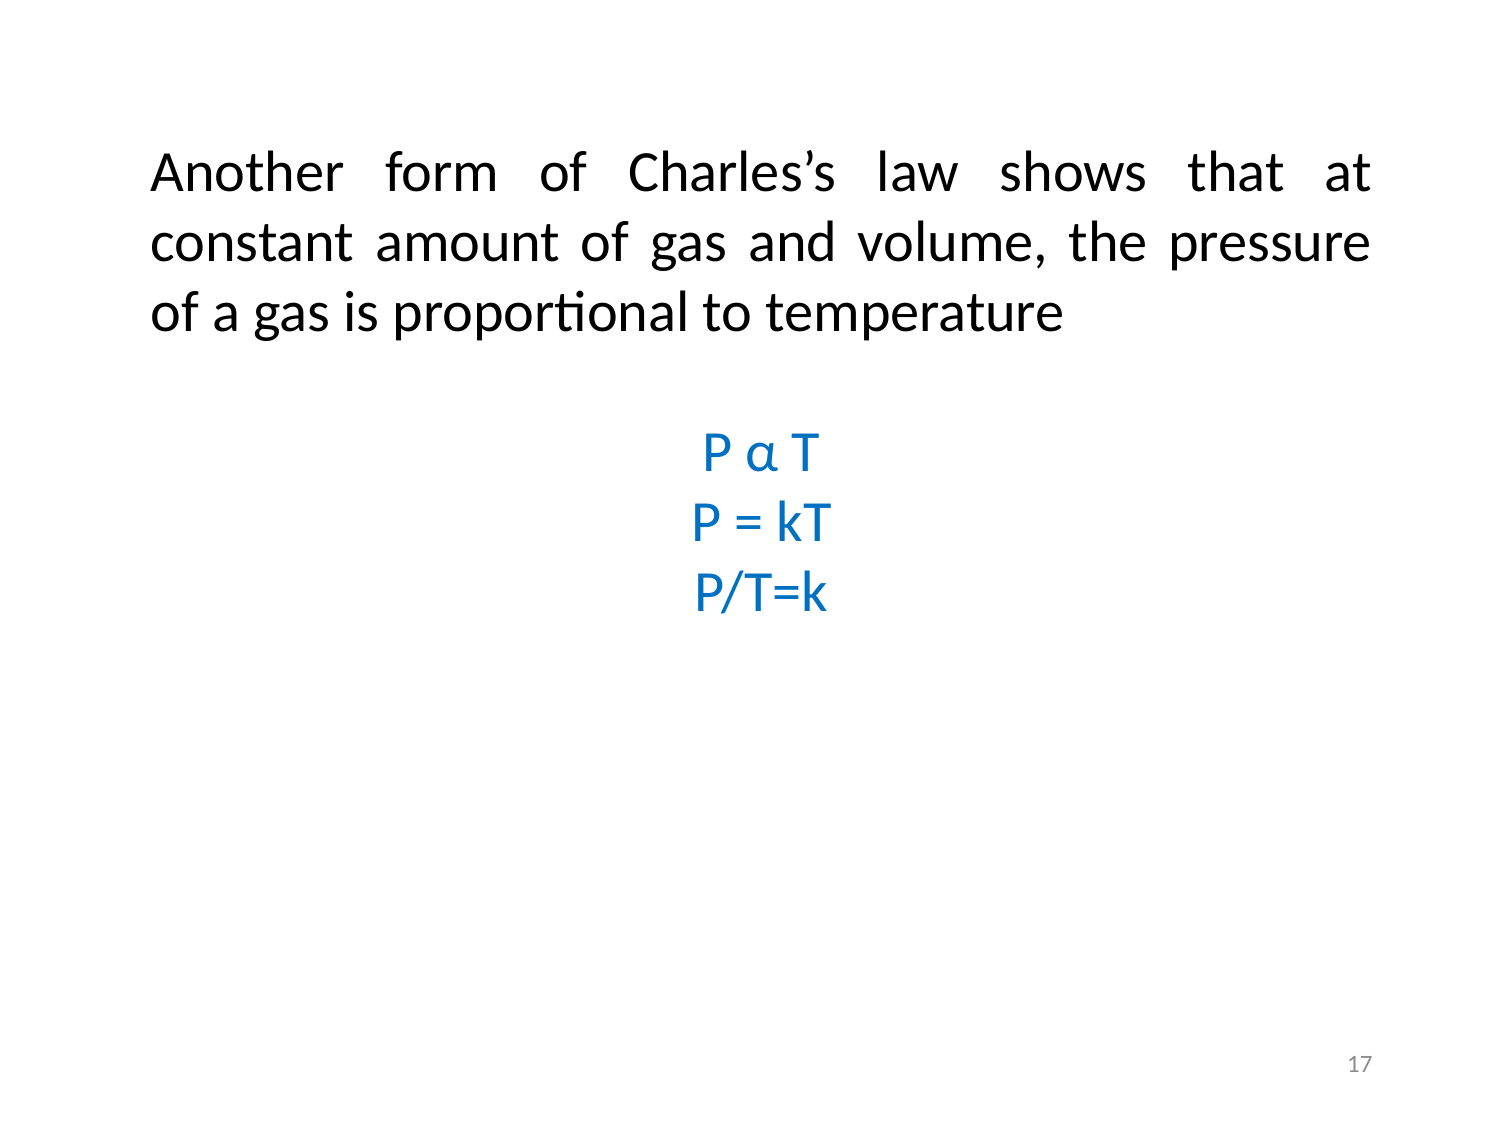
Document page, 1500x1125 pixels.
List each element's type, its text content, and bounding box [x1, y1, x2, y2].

slide_number 17 [1074, 1025, 1388, 1100]
